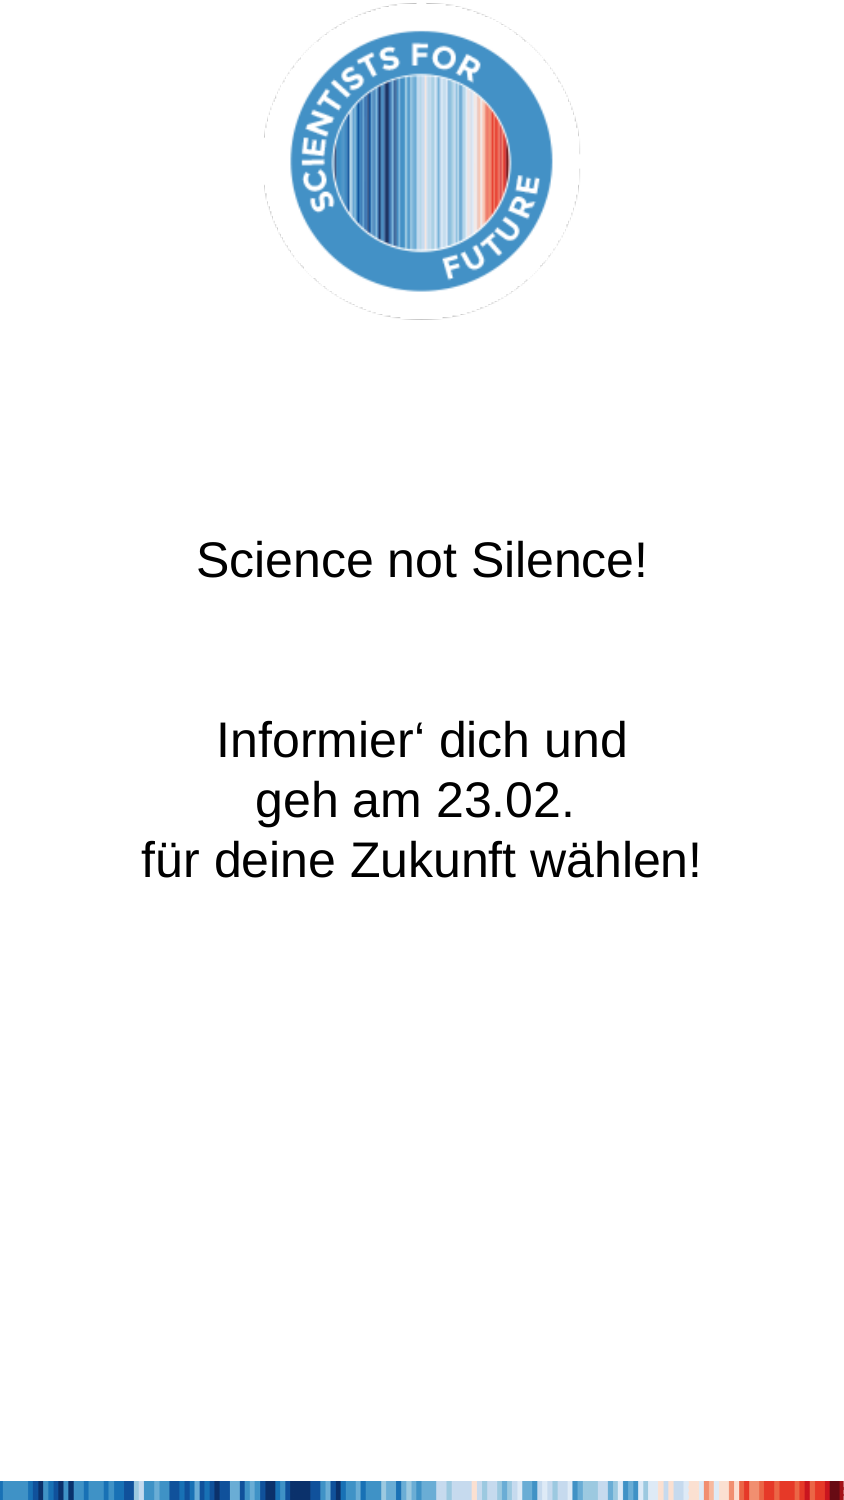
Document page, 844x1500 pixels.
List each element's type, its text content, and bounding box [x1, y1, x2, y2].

picture [0, 1481, 844, 1500]
text_box Science not Silence! Informier‘ dich und geh am 23.02. für deine Zukunft wählen! [126, 520, 719, 956]
picture [263, 2, 581, 323]
